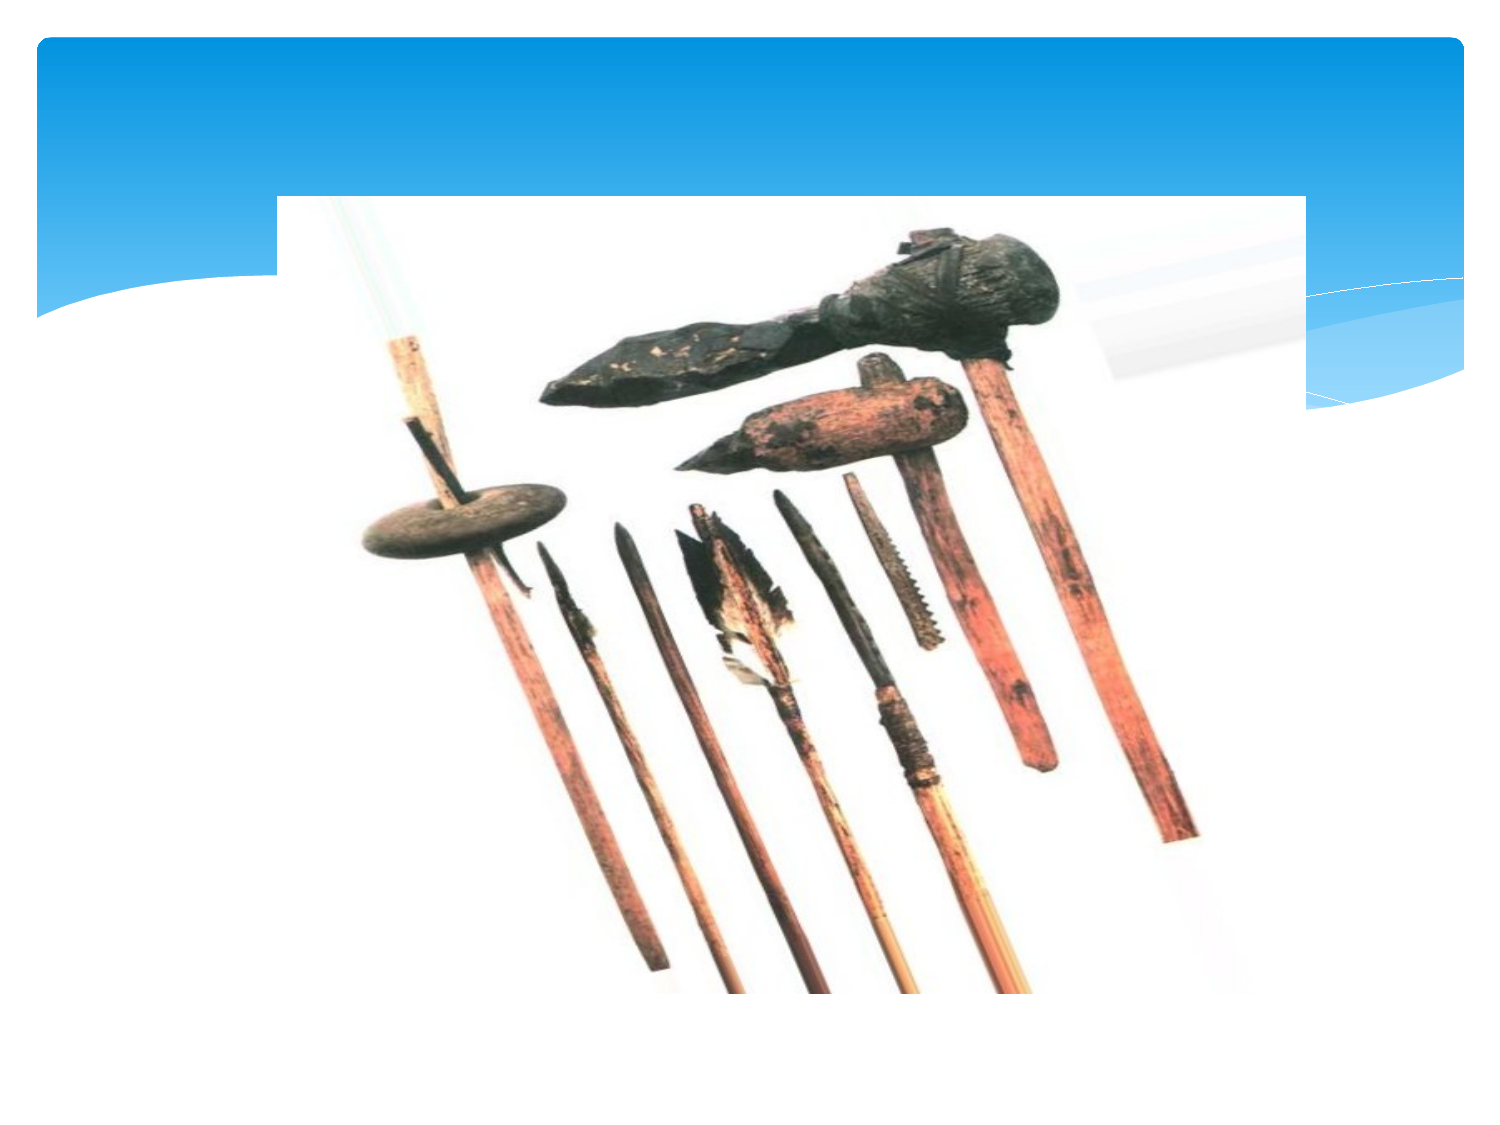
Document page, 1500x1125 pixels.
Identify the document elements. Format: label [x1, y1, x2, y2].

list [277, 195, 1306, 994]
